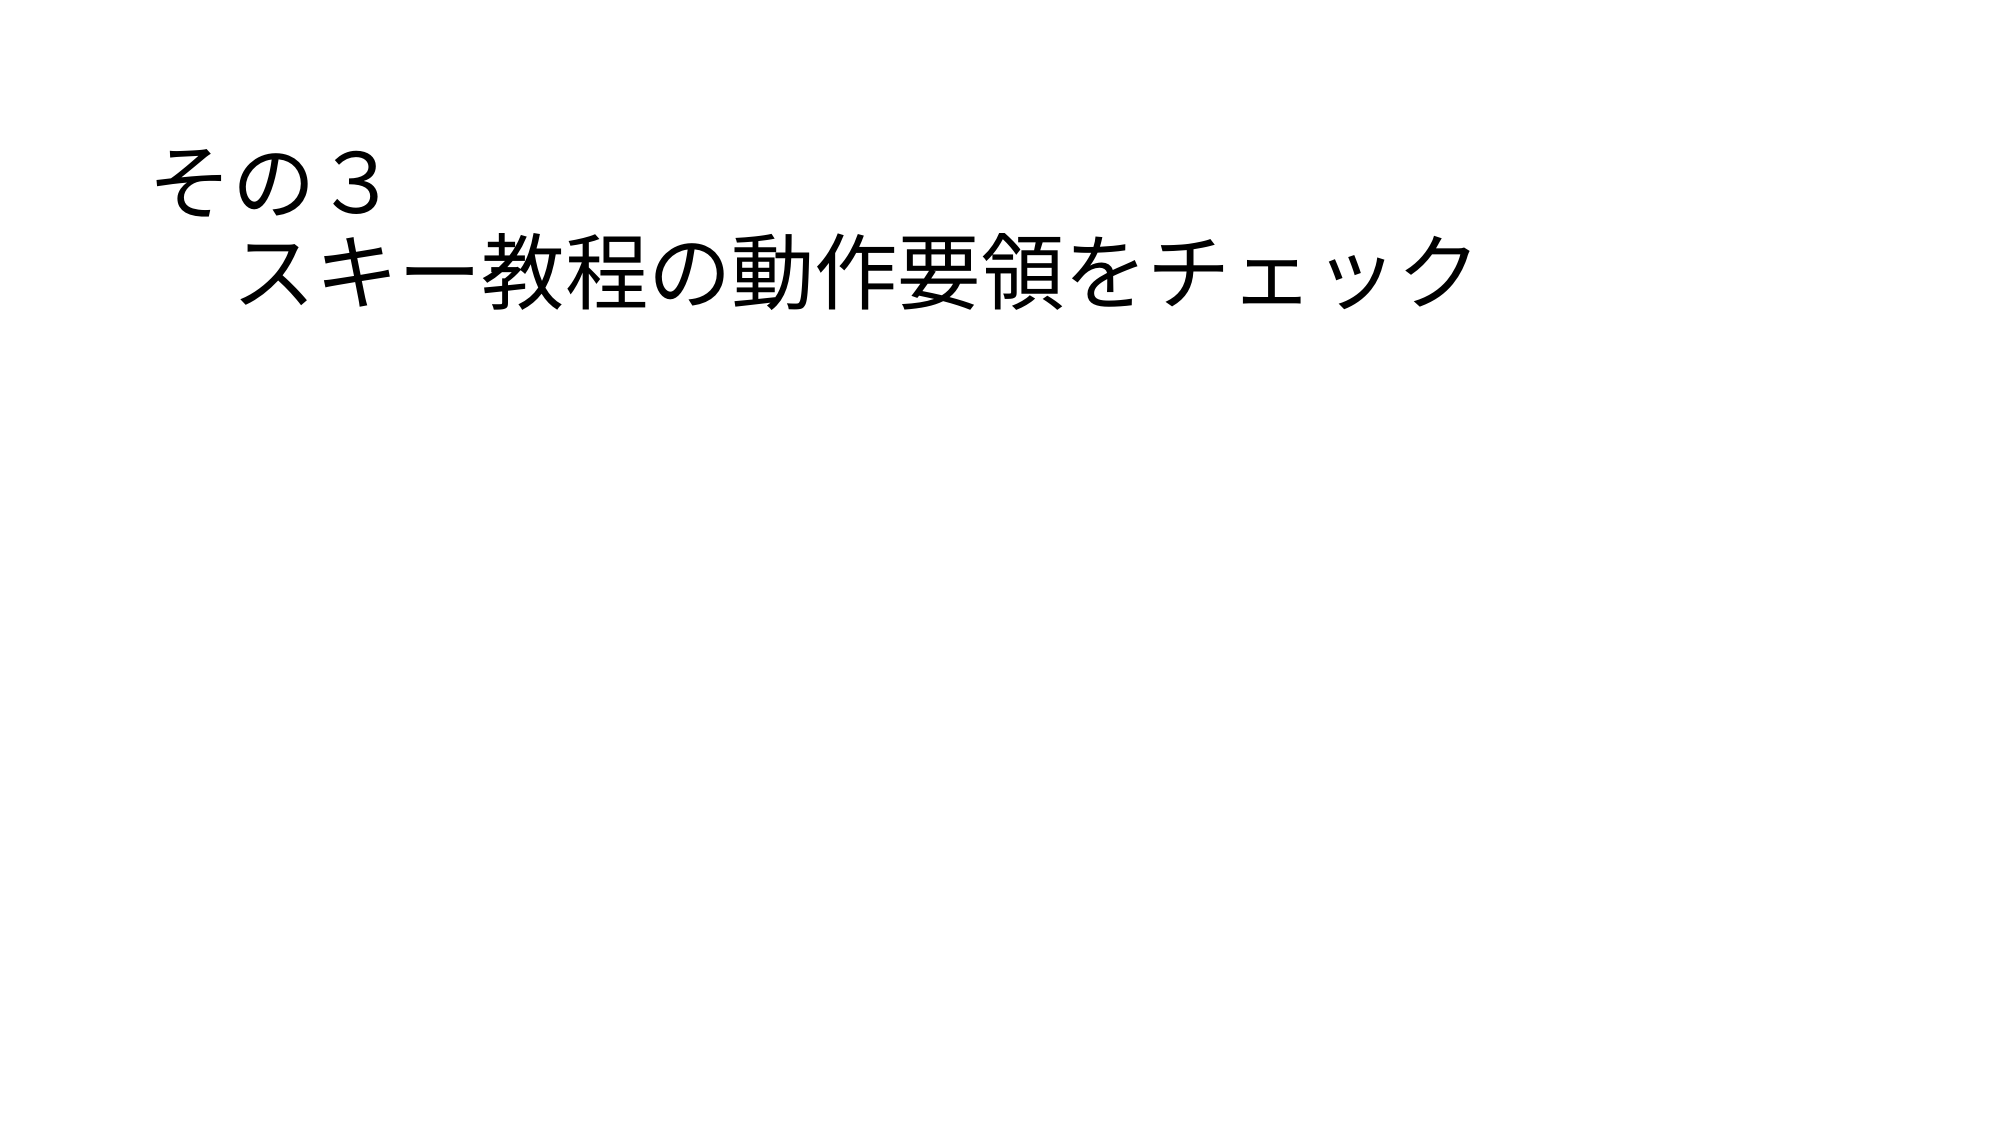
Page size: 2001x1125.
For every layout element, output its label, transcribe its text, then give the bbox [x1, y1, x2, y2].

title その３ スキー教程の動作要領をチェック [134, 121, 1937, 343]
